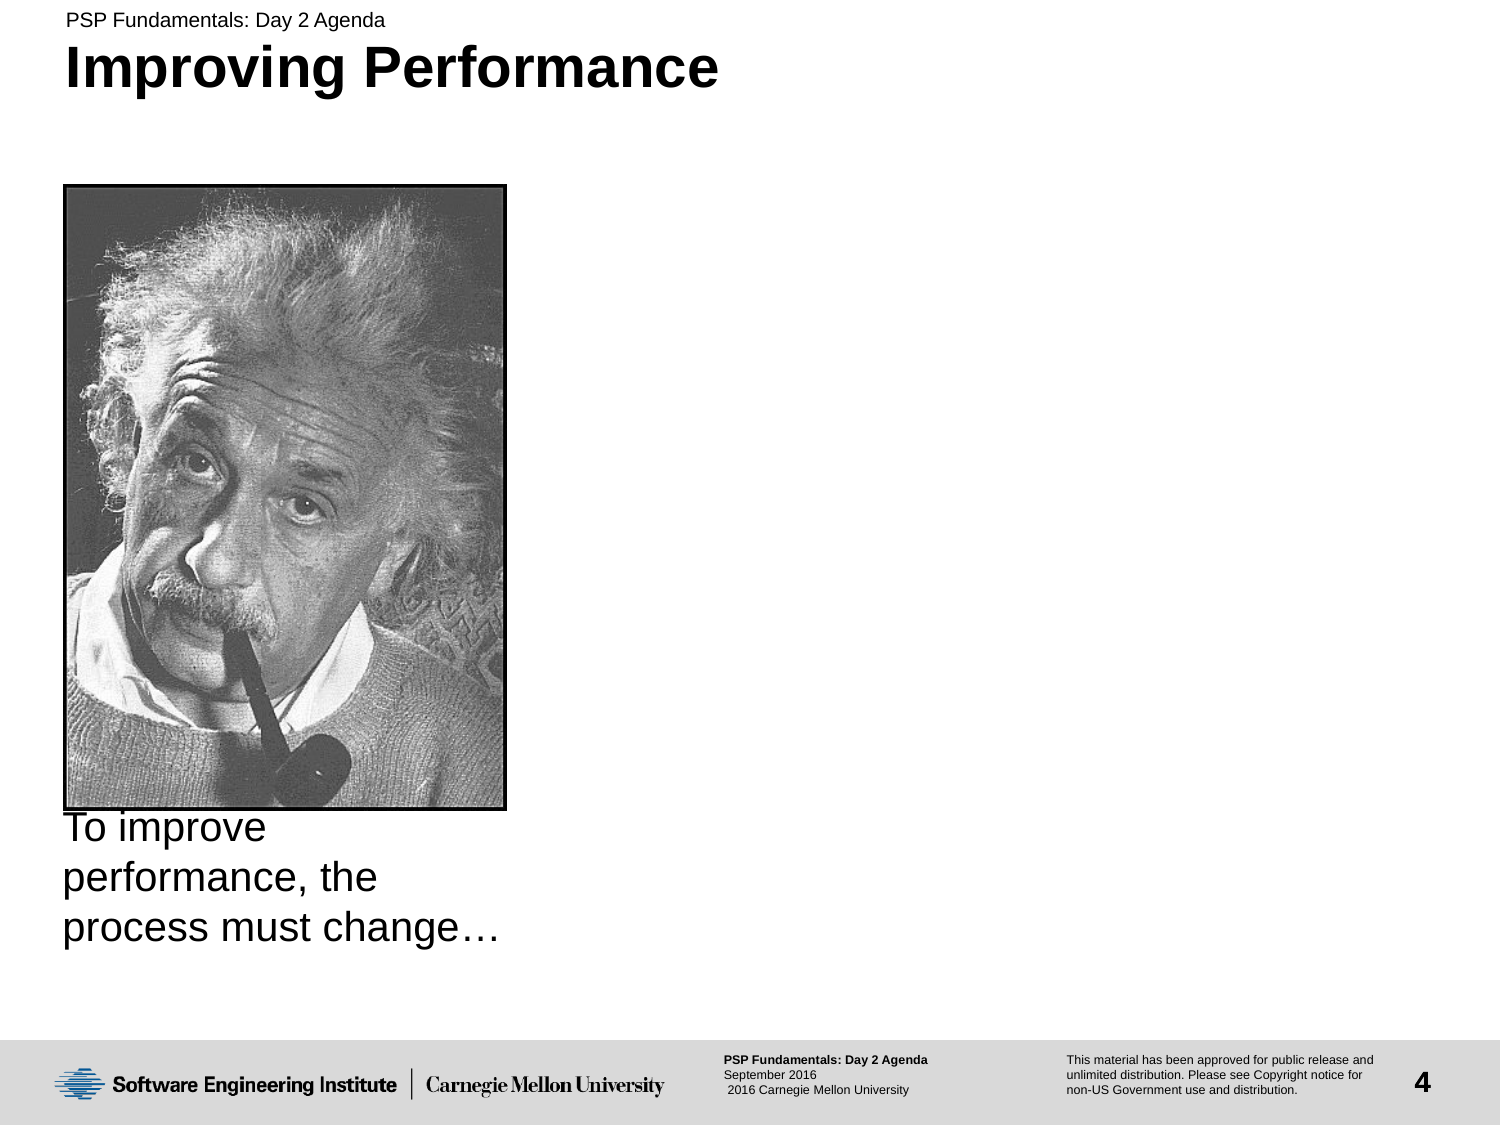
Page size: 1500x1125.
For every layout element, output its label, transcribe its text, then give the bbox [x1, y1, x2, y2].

picture [63, 184, 507, 811]
title Improving Performance [65, 37, 1430, 148]
picture [46, 1061, 673, 1104]
list “One definition of insanity is doing the same thing over and over again and expecting different results.” - Albert Einstein and others To improve performance, the process must change… [62, 187, 507, 1000]
